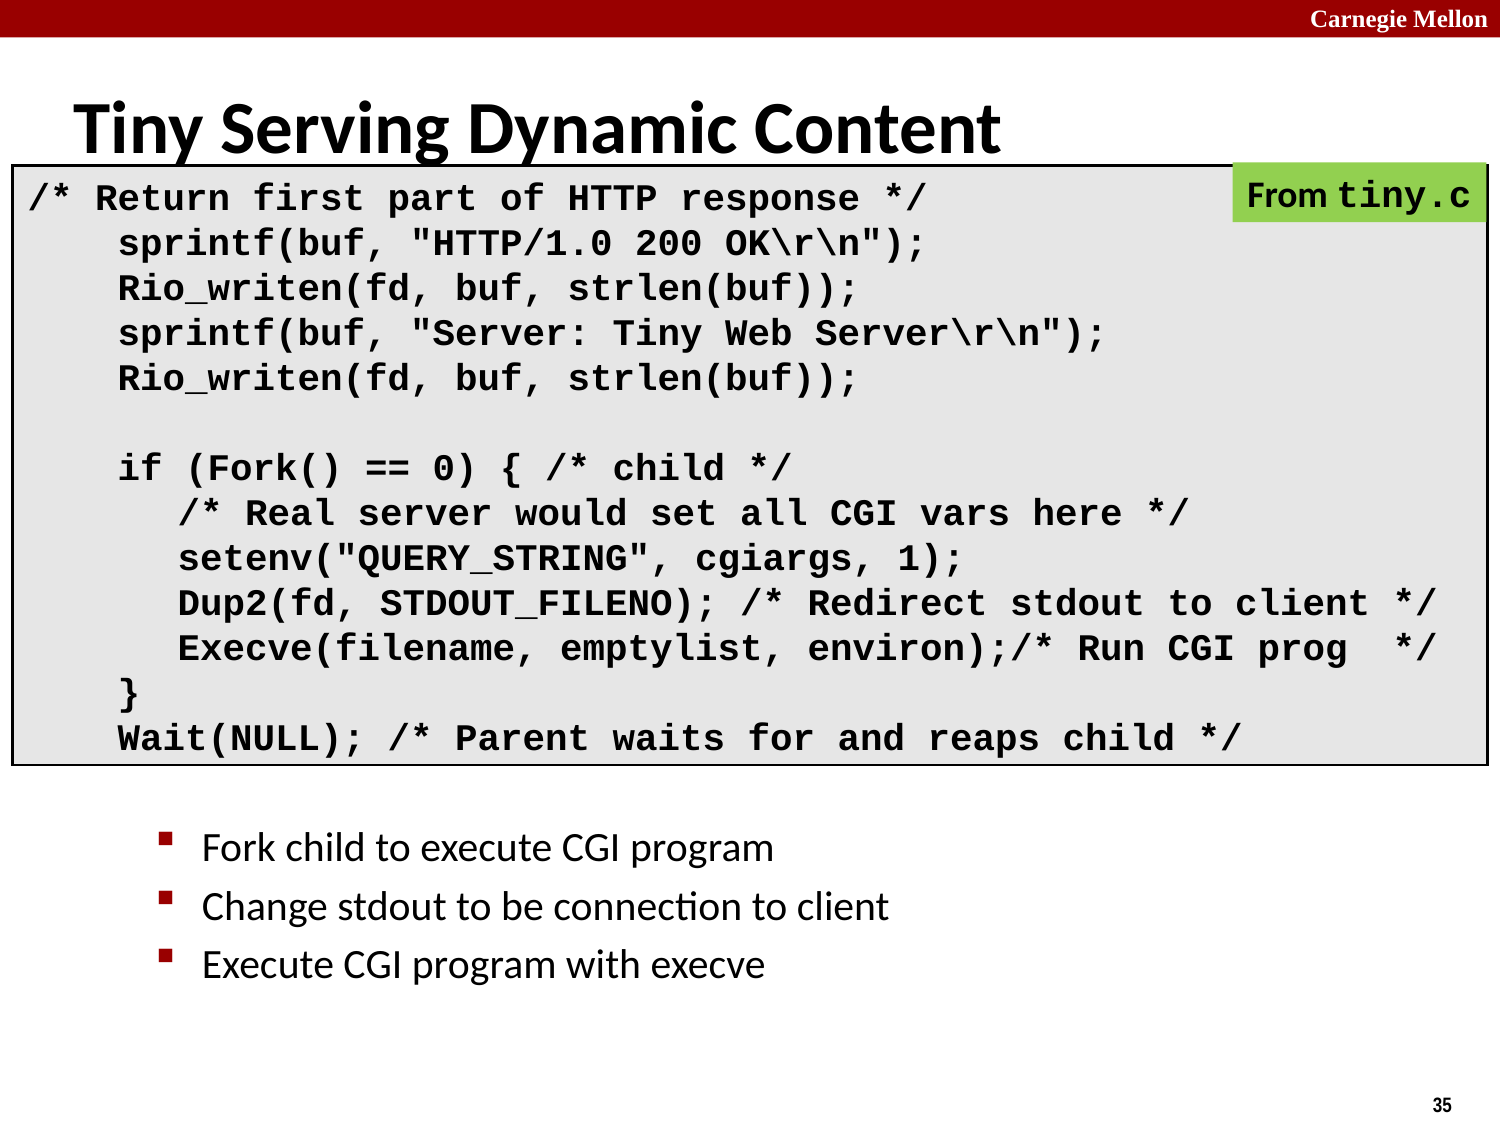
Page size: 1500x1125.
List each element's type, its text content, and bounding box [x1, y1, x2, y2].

title Tiny Serving Dynamic Content [58, 71, 1305, 165]
text_box From tiny.c [1232, 162, 1487, 223]
text_box /* Return first part of HTTP response */ sprintf(buf, "HTTP/1.0 200 OK\r\n"); Rio_writen(fd, buf, strlen(buf)); sprintf(buf, "Server: Tiny Web Server\r\n"); Rio_writen(fd, buf, strlen(buf)); if (Fork() == 0) { /* child */ /* Real server would set all CGI vars here */ setenv("QUERY_STRING", cgiargs, 1); Dup2(fd, STDOUT_FILENO); /* Redirect stdout to client */ Execve(filename, emptylist, environ);/* Run CGI prog */ } Wait(NULL); /* Parent waits for and reaps child */ [12, 165, 1488, 766]
list Fork child to execute CGI program Change stdout to be connection to client Execute CGI program with execve [64, 812, 1361, 993]
